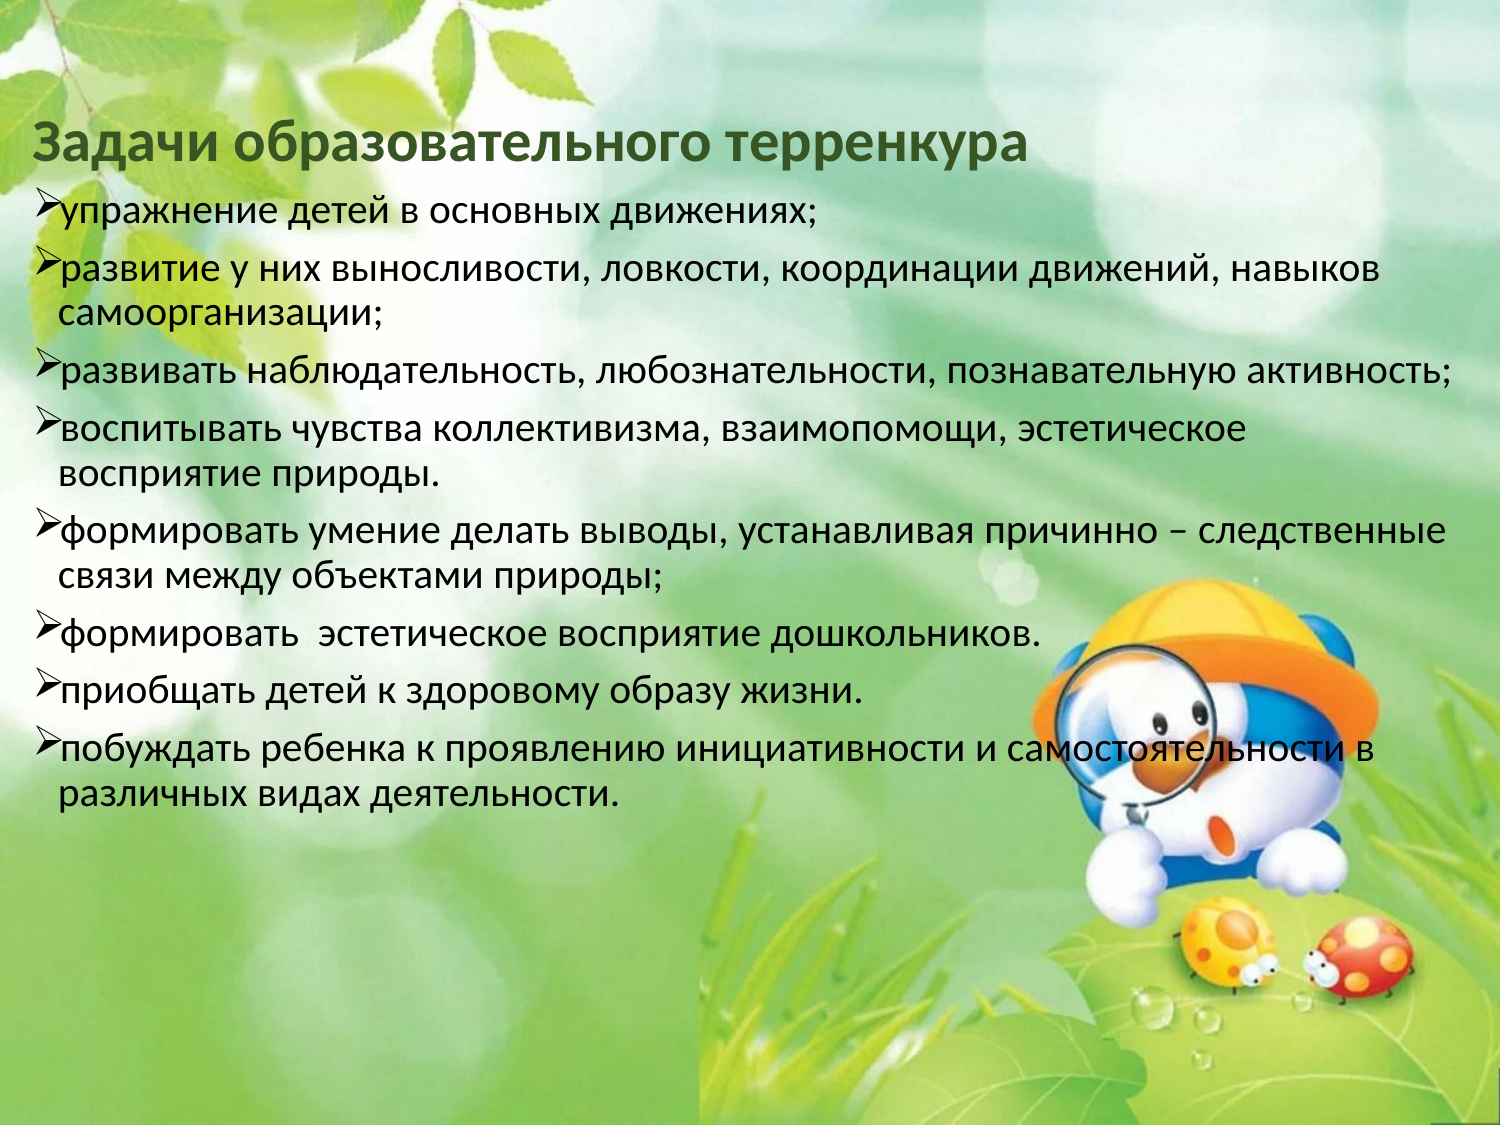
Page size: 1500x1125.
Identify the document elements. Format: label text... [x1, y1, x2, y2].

list Задачи образовательного терренкура упражнение детей в основных движениях; развитие у них выносливости, ловкости, координации движений, навыков самоорганизации; развивать наблюдательность, любознательности, познавательную активность; воспитывать чувства коллективизма, взаимопомощи, эстетическое восприятие природы. формировать умение делать выводы, устанавливая причинно – следственные связи между объектами природы; формировать эстетическое восприятие дошкольников. приобщать детей к здоровому образу жизни. побуждать ребенка к проявлению инициативности и самостоятельности в различных видах деятельности. [17, 101, 1471, 845]
picture [0, 0, 1500, 1125]
